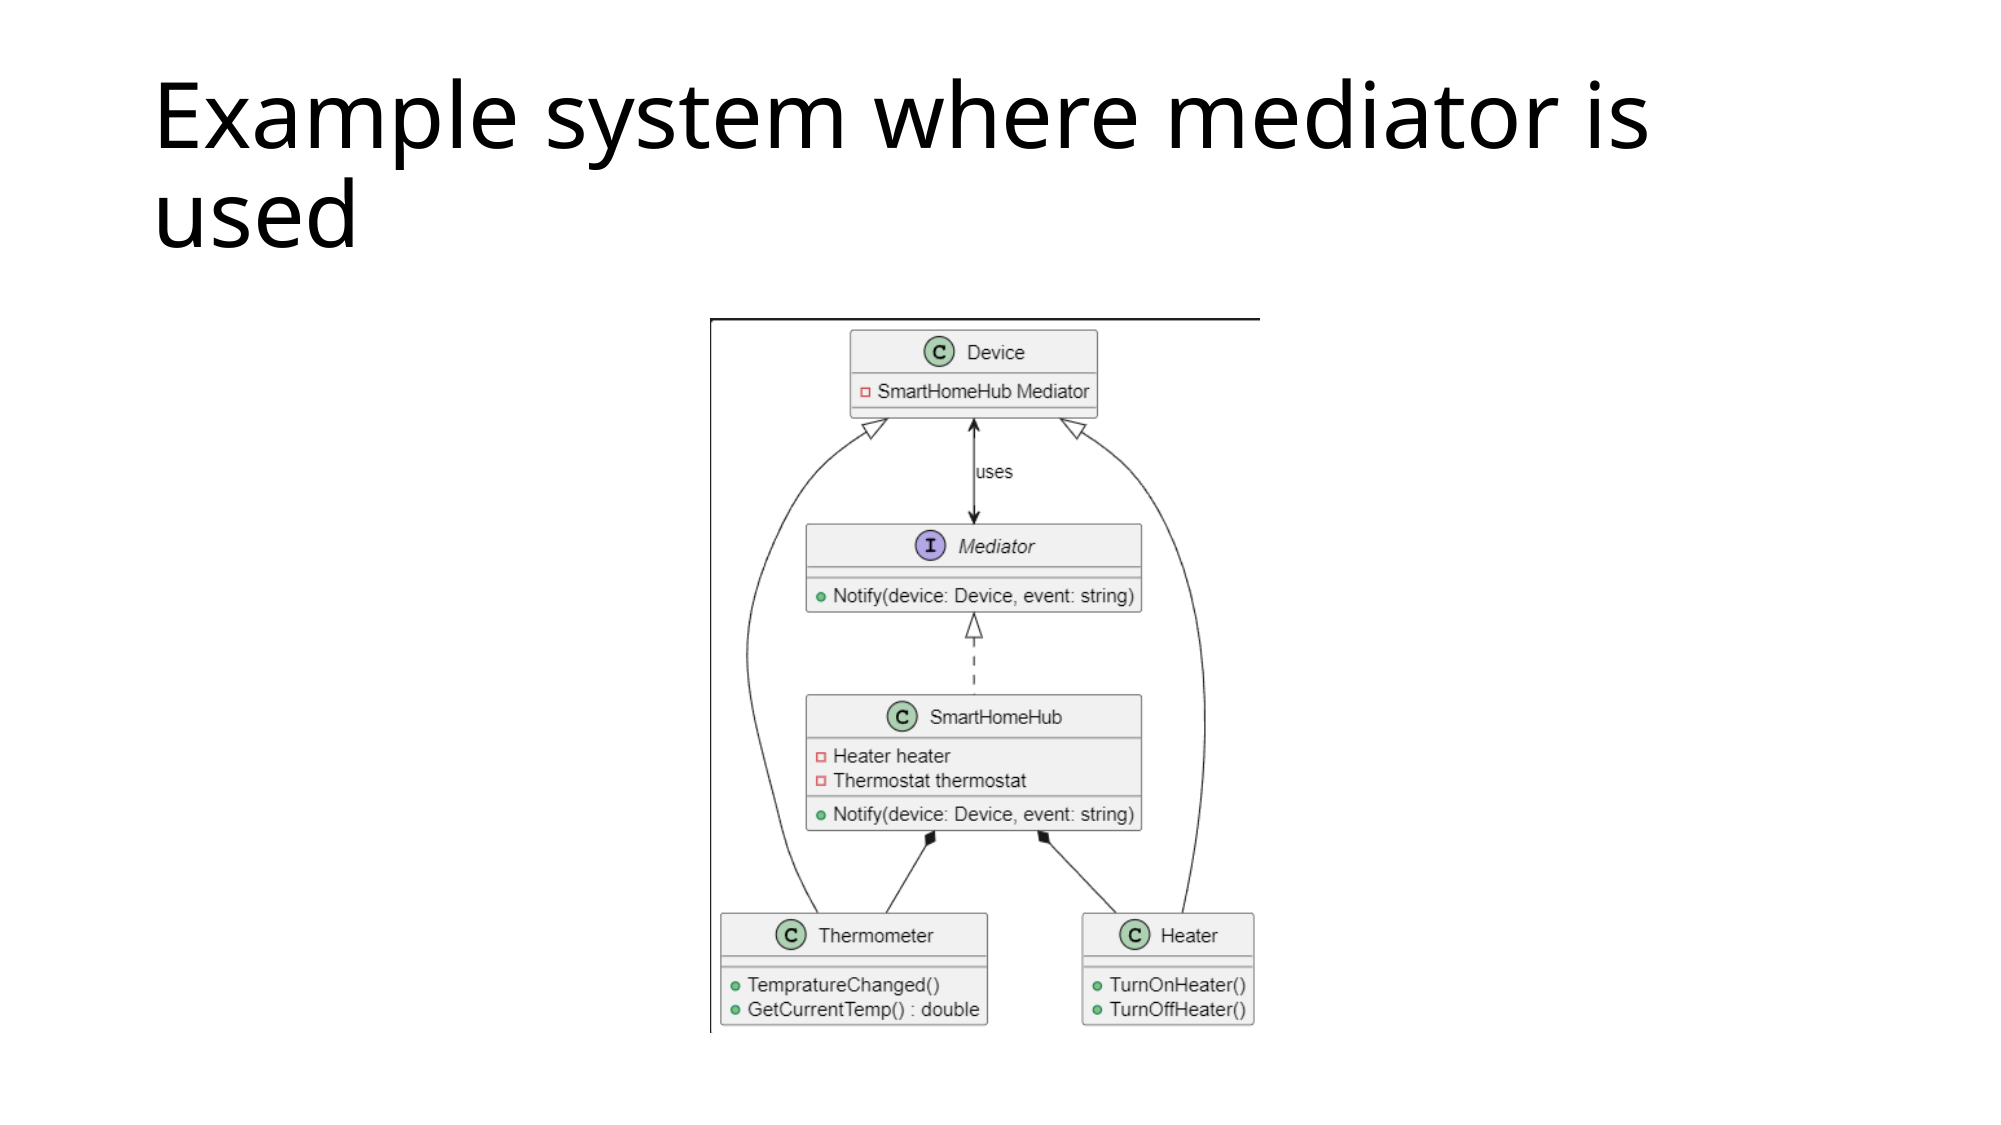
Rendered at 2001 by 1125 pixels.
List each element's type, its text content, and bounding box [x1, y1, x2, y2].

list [710, 318, 1260, 1034]
title Example system where mediator is used [137, 59, 1863, 278]
